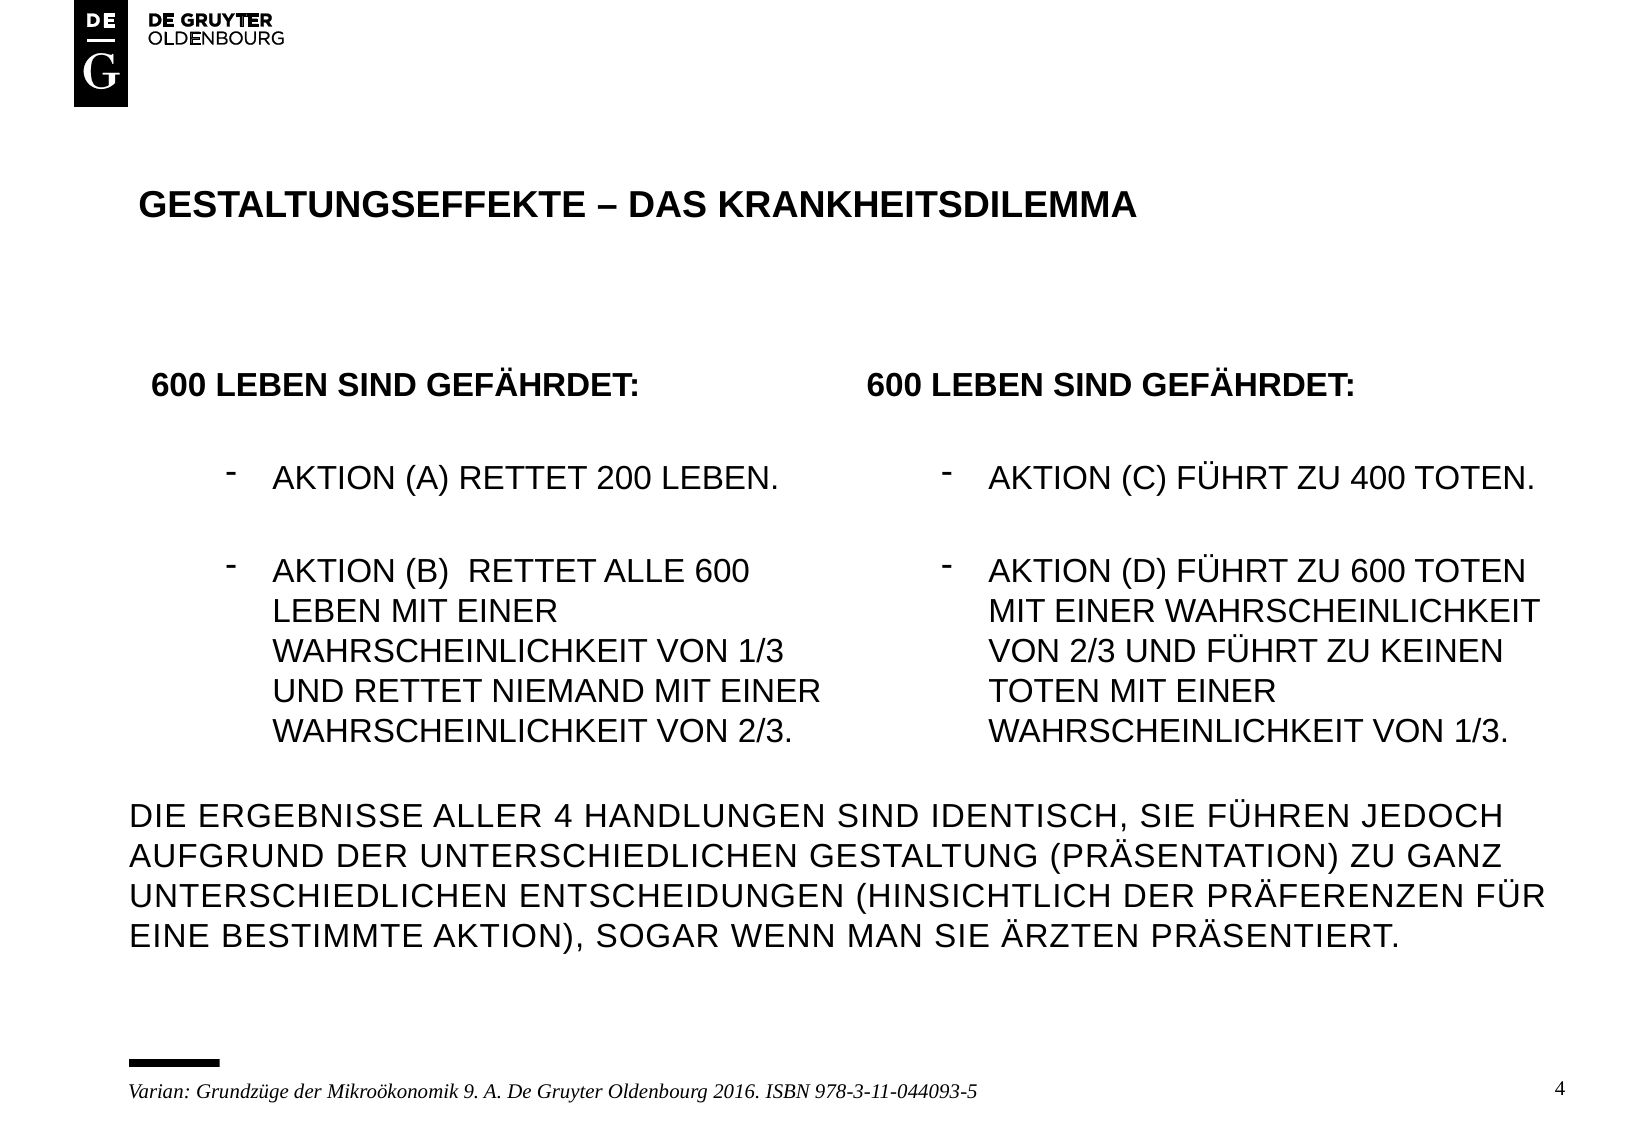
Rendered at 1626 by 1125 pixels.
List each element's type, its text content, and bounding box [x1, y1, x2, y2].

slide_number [128, 1077, 1539, 1108]
slide_number 4 [1554, 1074, 1614, 1104]
text_box 600 LEBEN SIND GEFÄHRDET: AKTION (A) RETTET 200 LEBEN. AKTION (B) RETTET ALLE 600 LEBEN MIT EINER WAHRSCHEINLICHKEIT VON 1/3 UND RETTET NIEMAND MIT EINER WAHRSCHEINLICHKEIT VON 2/3. [135, 313, 851, 757]
text_box 600 LEBEN SIND GEFÄHRDET: AKTION (C) FÜHRT ZU 400 TOTEN. AKTION (D) FÜHRT ZU 600 TOTEN MIT EINER WAHRSCHEINLICHKEIT VON 2/3 UND FÜHRT ZU KEINEN TOTEN MIT EINER WAHRSCHEINLICHKEIT VON 1/3. [851, 313, 1577, 757]
list DIE ERGEBNISSE ALLER 4 HANDLUNGEN SIND IDENTISCH, SIE FÜHREN JEDOCH AUFGRUND DER UNTERSCHIEDLICHEN GESTALTUNG (PRÄSENTATION) ZU GANZ UNTERSCHIEDLICHEN ENTSCHEIDUNGEN (HINSICHTLICH DER PRÄFERENZEN FÜR EINE BESTIMMTE AKTION), SOGAR WENN MAN SIE ÄRZTEN PRÄSENTIERT. [129, 355, 1556, 1018]
title Gestaltungseffekte – das krankheitsdilemma [138, 180, 1565, 237]
